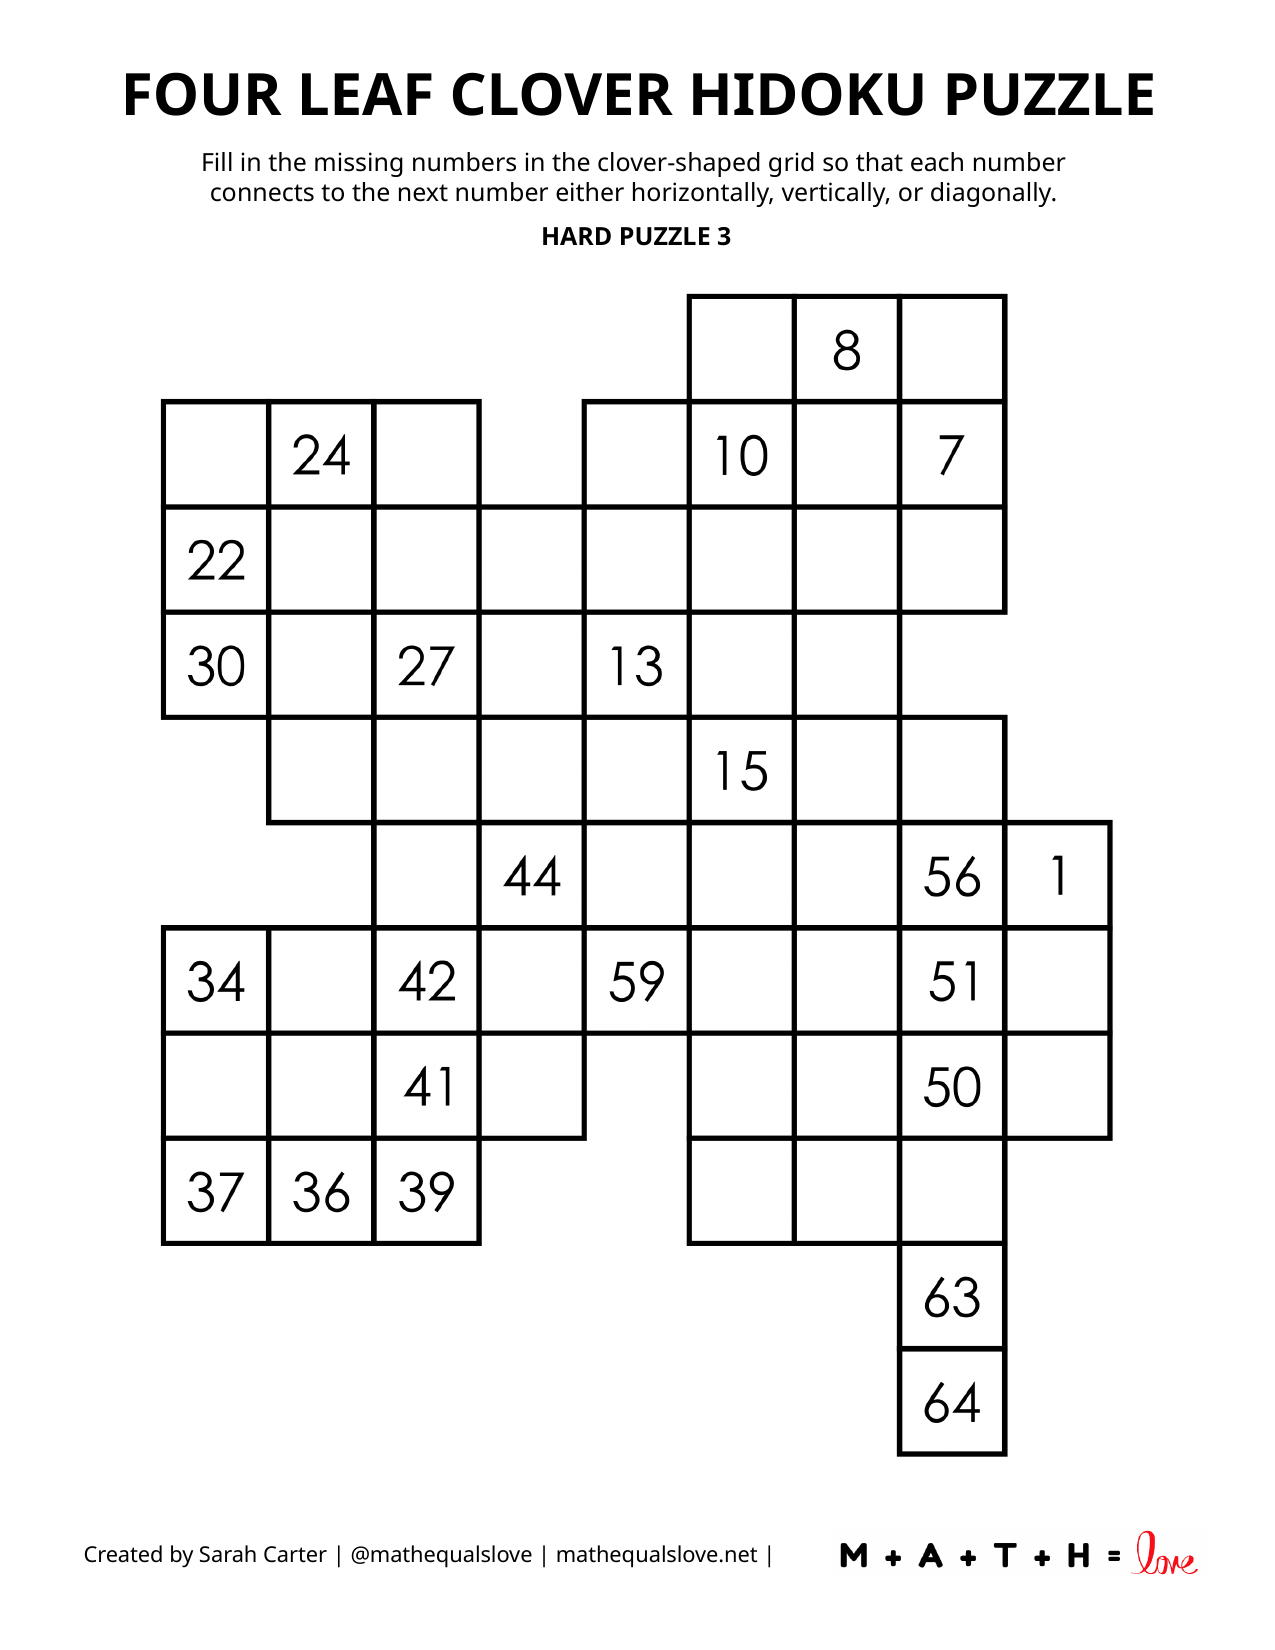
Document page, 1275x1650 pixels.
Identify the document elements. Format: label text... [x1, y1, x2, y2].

text_box Fill in the missing numbers in the clover-shaped grid so that each number connects to the next number either horizontally, vertically, or diagonally. [0, 139, 1275, 215]
picture [157, 291, 1116, 1459]
text_box Created by Sarah Carter | @mathequalslove | mathequalslove.net | [68, 1533, 826, 1575]
text_box FOUR LEAF CLOVER HIDOKU PUZZLE [66, 50, 1211, 135]
text_box HARD PUZZLE 3 [158, 220, 1115, 272]
picture [826, 1528, 1207, 1580]
